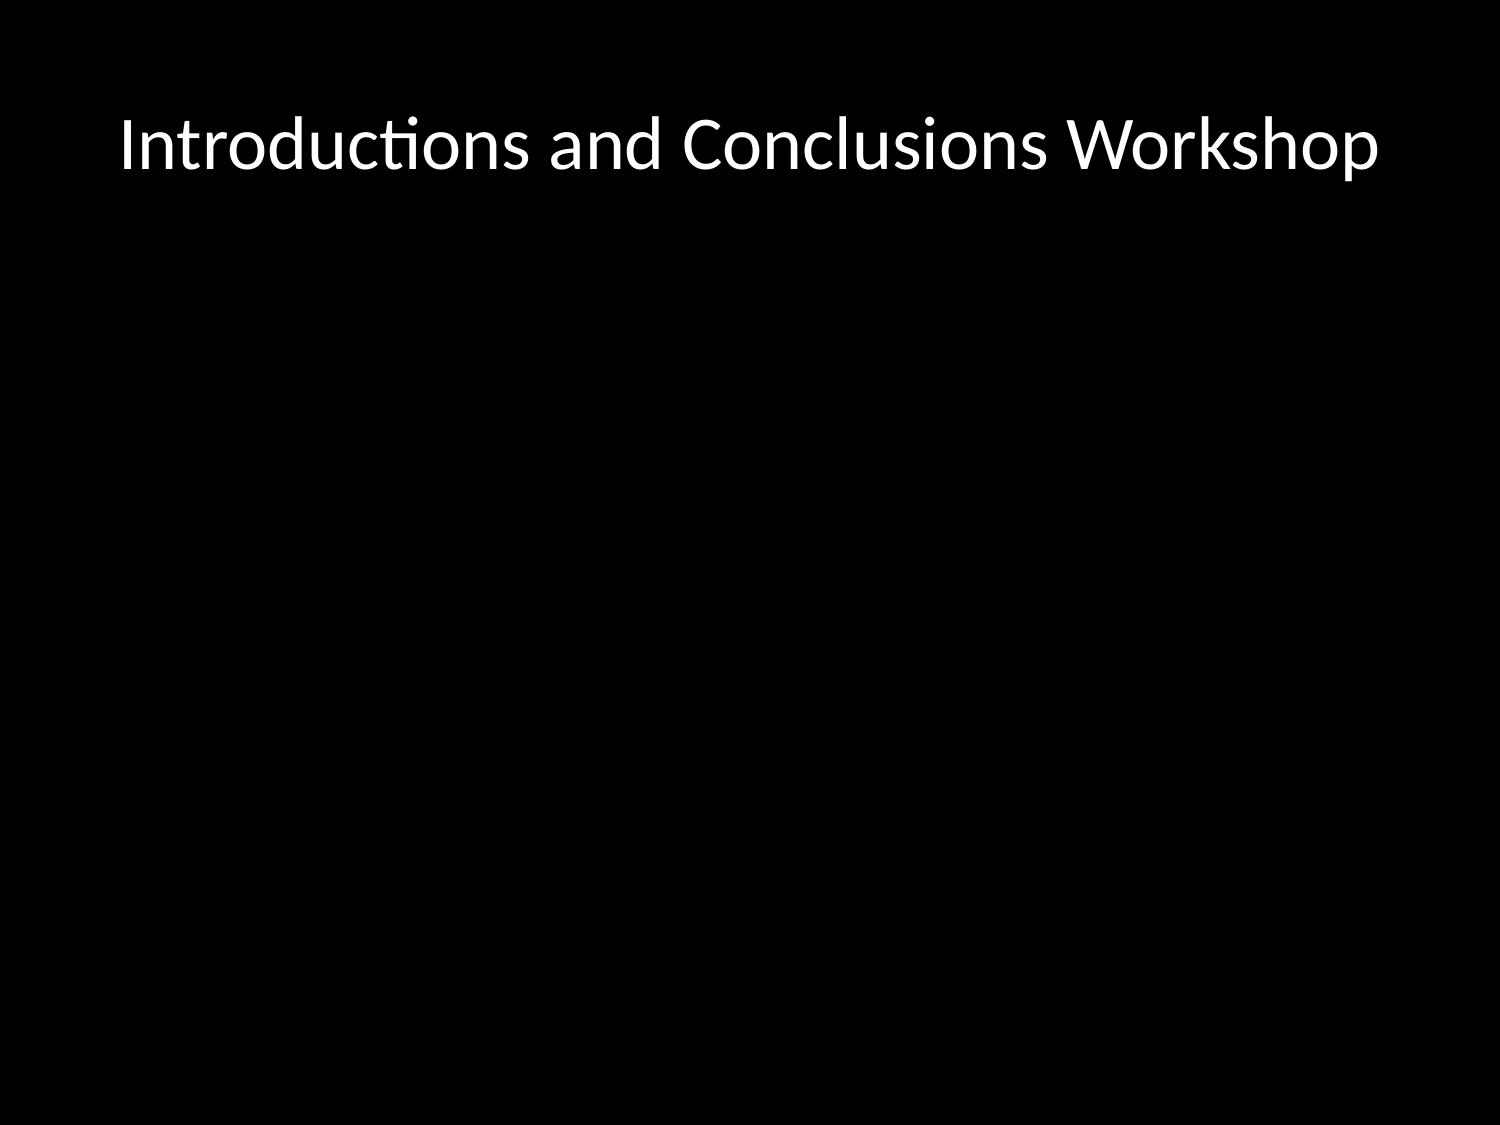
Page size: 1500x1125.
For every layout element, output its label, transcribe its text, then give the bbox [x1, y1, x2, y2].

title Introductions and Conclusions Workshop [75, 45, 1425, 233]
